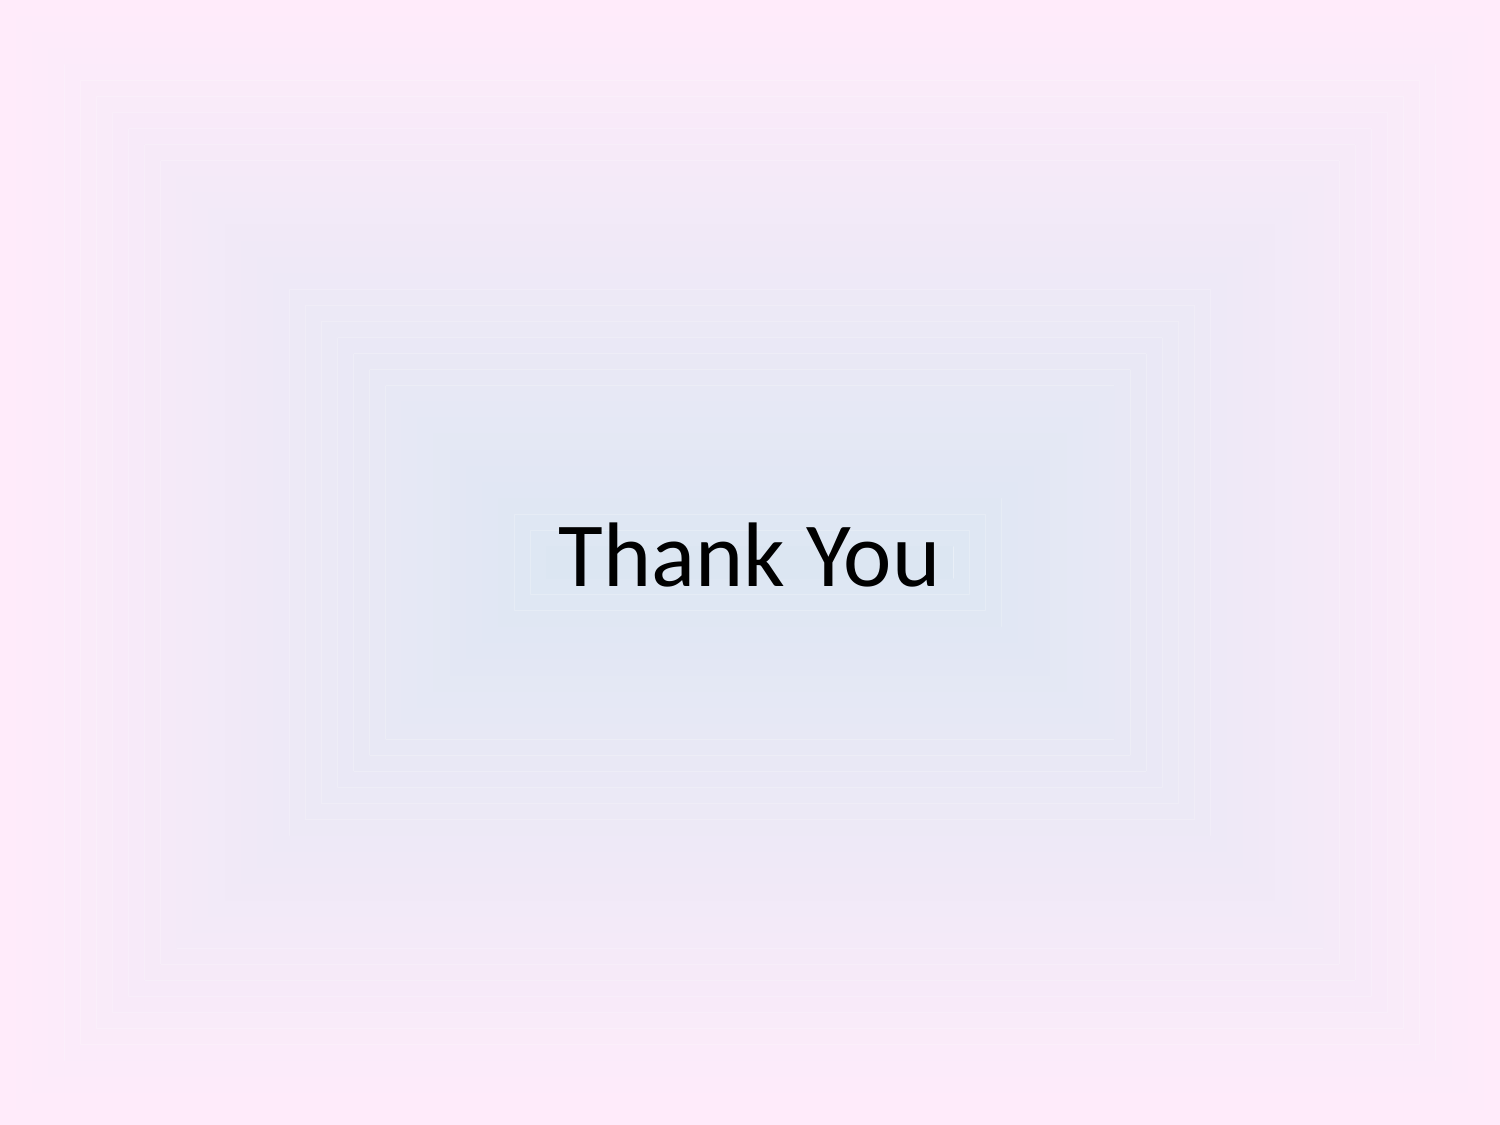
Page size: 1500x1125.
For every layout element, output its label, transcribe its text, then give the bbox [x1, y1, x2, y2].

title Thank You [75, 456, 1425, 644]
